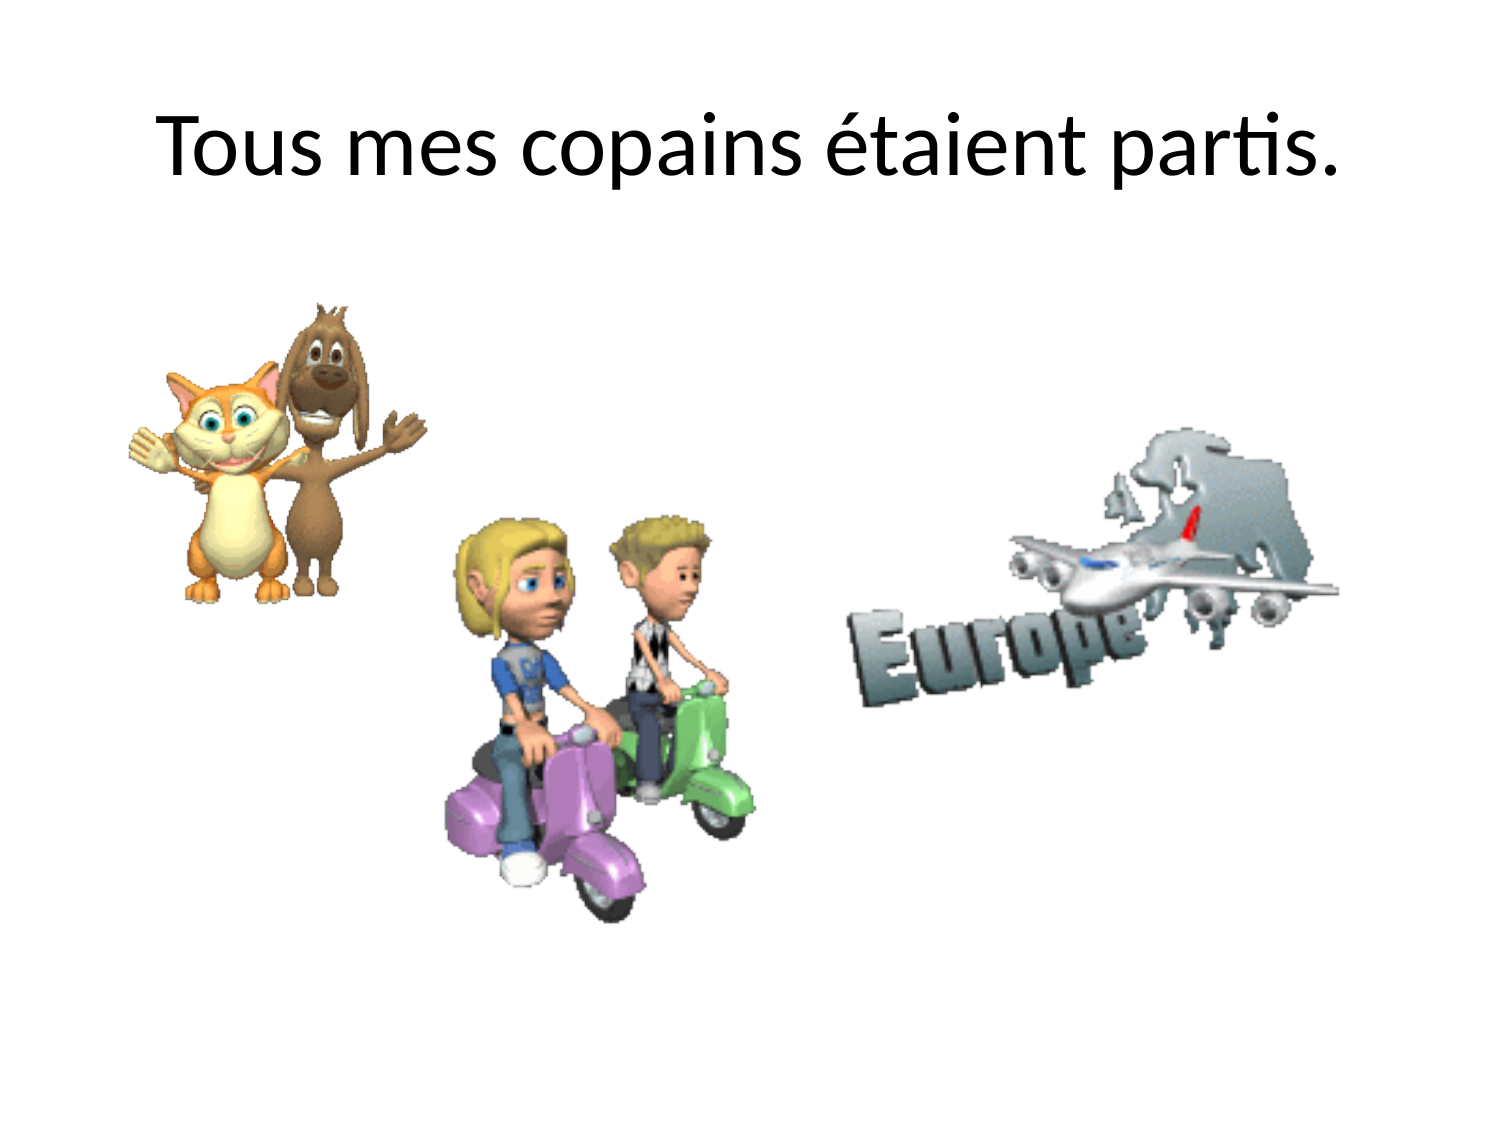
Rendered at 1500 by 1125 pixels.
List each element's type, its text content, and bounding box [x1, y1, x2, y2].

picture [112, 299, 1363, 963]
title Tous mes copains étaient partis. [75, 45, 1425, 233]
